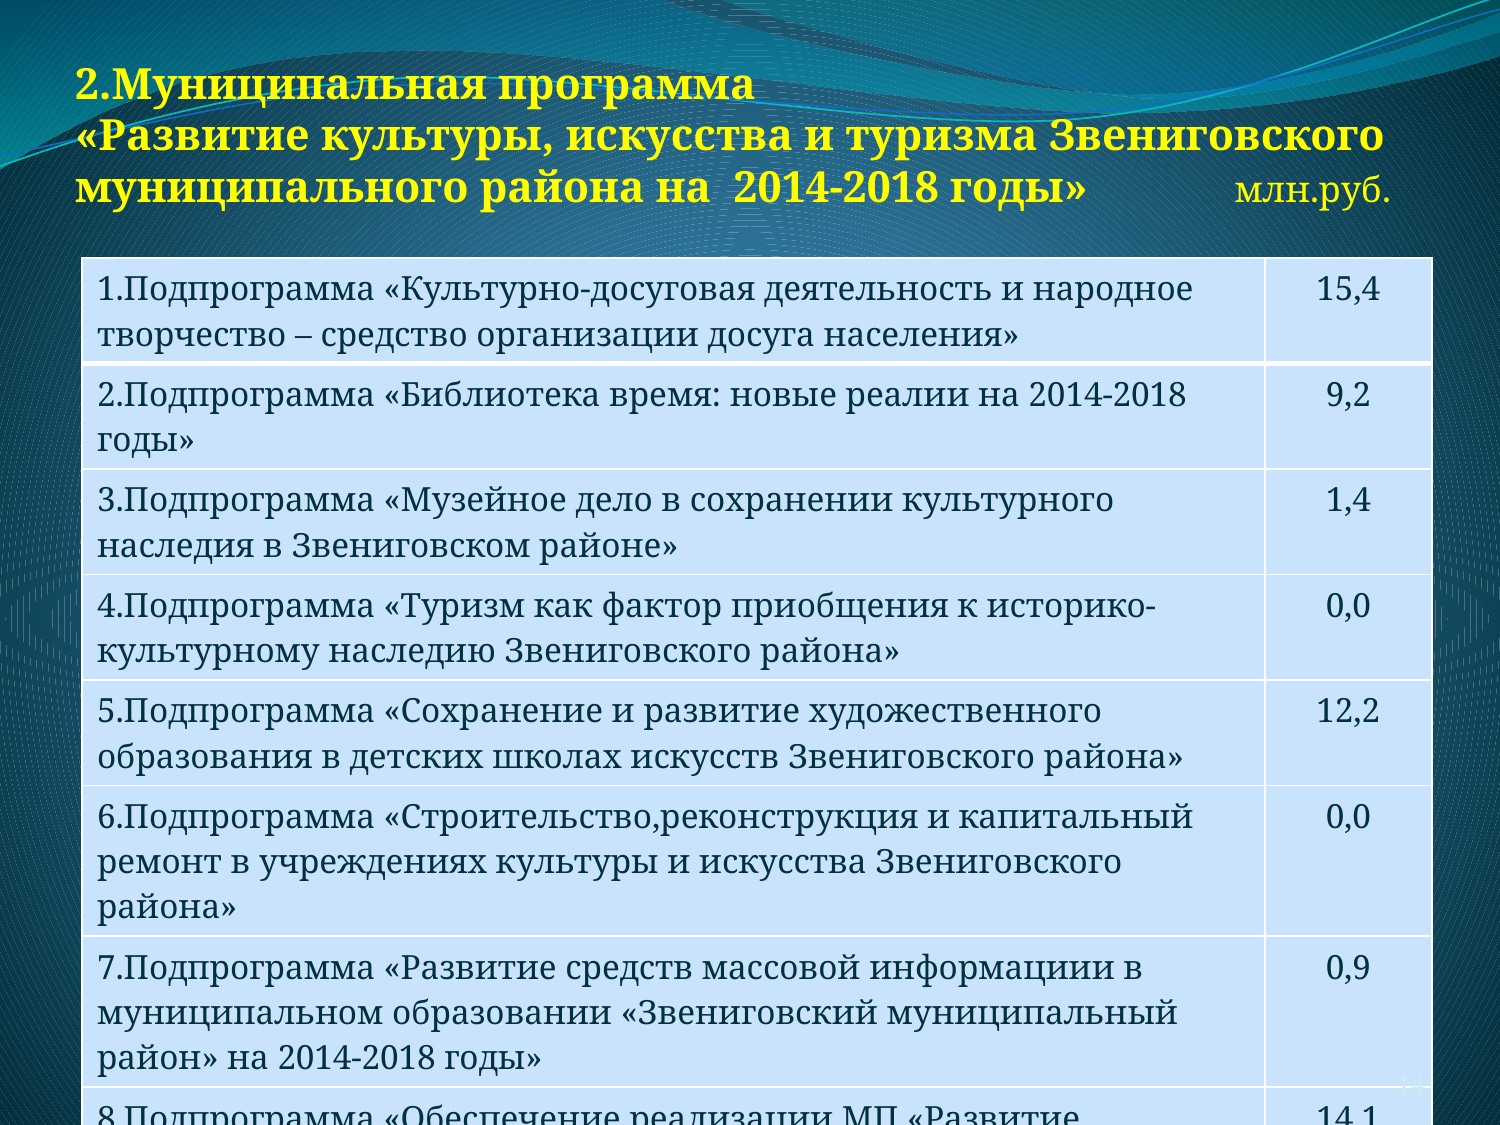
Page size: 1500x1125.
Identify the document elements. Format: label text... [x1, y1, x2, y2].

table_cell 0,0 [1266, 786, 1431, 935]
table_cell 12,2 [1266, 681, 1431, 785]
title 2.Муниципальная программа «Развитие культуры, искусства и туризма Звениговского муниципального района на 2014-2018 годы» млн.руб. [75, 45, 1425, 211]
table_cell 14,1 [1266, 1088, 1431, 1125]
table_header 1.Подпрограмма «Культурно-досуговая деятельность и народное творчество – средство организации досуга населения» [83, 259, 1264, 361]
table_cell 7.Подпрограмма «Развитие средств массовой информациии в муниципальном образовании «Звениговский муниципальный район» на 2014-2018 годы» [83, 937, 1264, 1086]
table_cell 0,0 [1266, 575, 1431, 679]
table_cell 9,2 [1266, 366, 1431, 468]
table_cell 5.Подпрограмма «Сохранение и развитие художественного образования в детских школах искусств Звениговского района» [83, 681, 1264, 785]
table_cell 2.Подпрограмма «Библиотека время: новые реалии на 2014-2018 годы» [83, 366, 1264, 468]
table_header 15,4 [1266, 259, 1431, 361]
table_cell 3.Подпрограмма «Музейное дело в сохранении культурного наследия в Звениговском районе» [83, 470, 1264, 574]
table_cell 0,9 [1266, 937, 1431, 1086]
table_cell 6.Подпрограмма «Строительство,реконструкция и капитальный ремонт в учреждениях культуры и искусства Звениговского района» [83, 786, 1264, 935]
table_cell 4.Подпрограмма «Туризм как фактор приобщения к историко-культурному наследию Звениговского района» [83, 575, 1264, 679]
slide_number 14 [1299, 1042, 1425, 1103]
table_cell 1,4 [1266, 470, 1431, 574]
table_cell 8.Подпрограмма «Обеспечение реализации МП «Развитие культуры, исскуства и туризма» [83, 1088, 1264, 1125]
